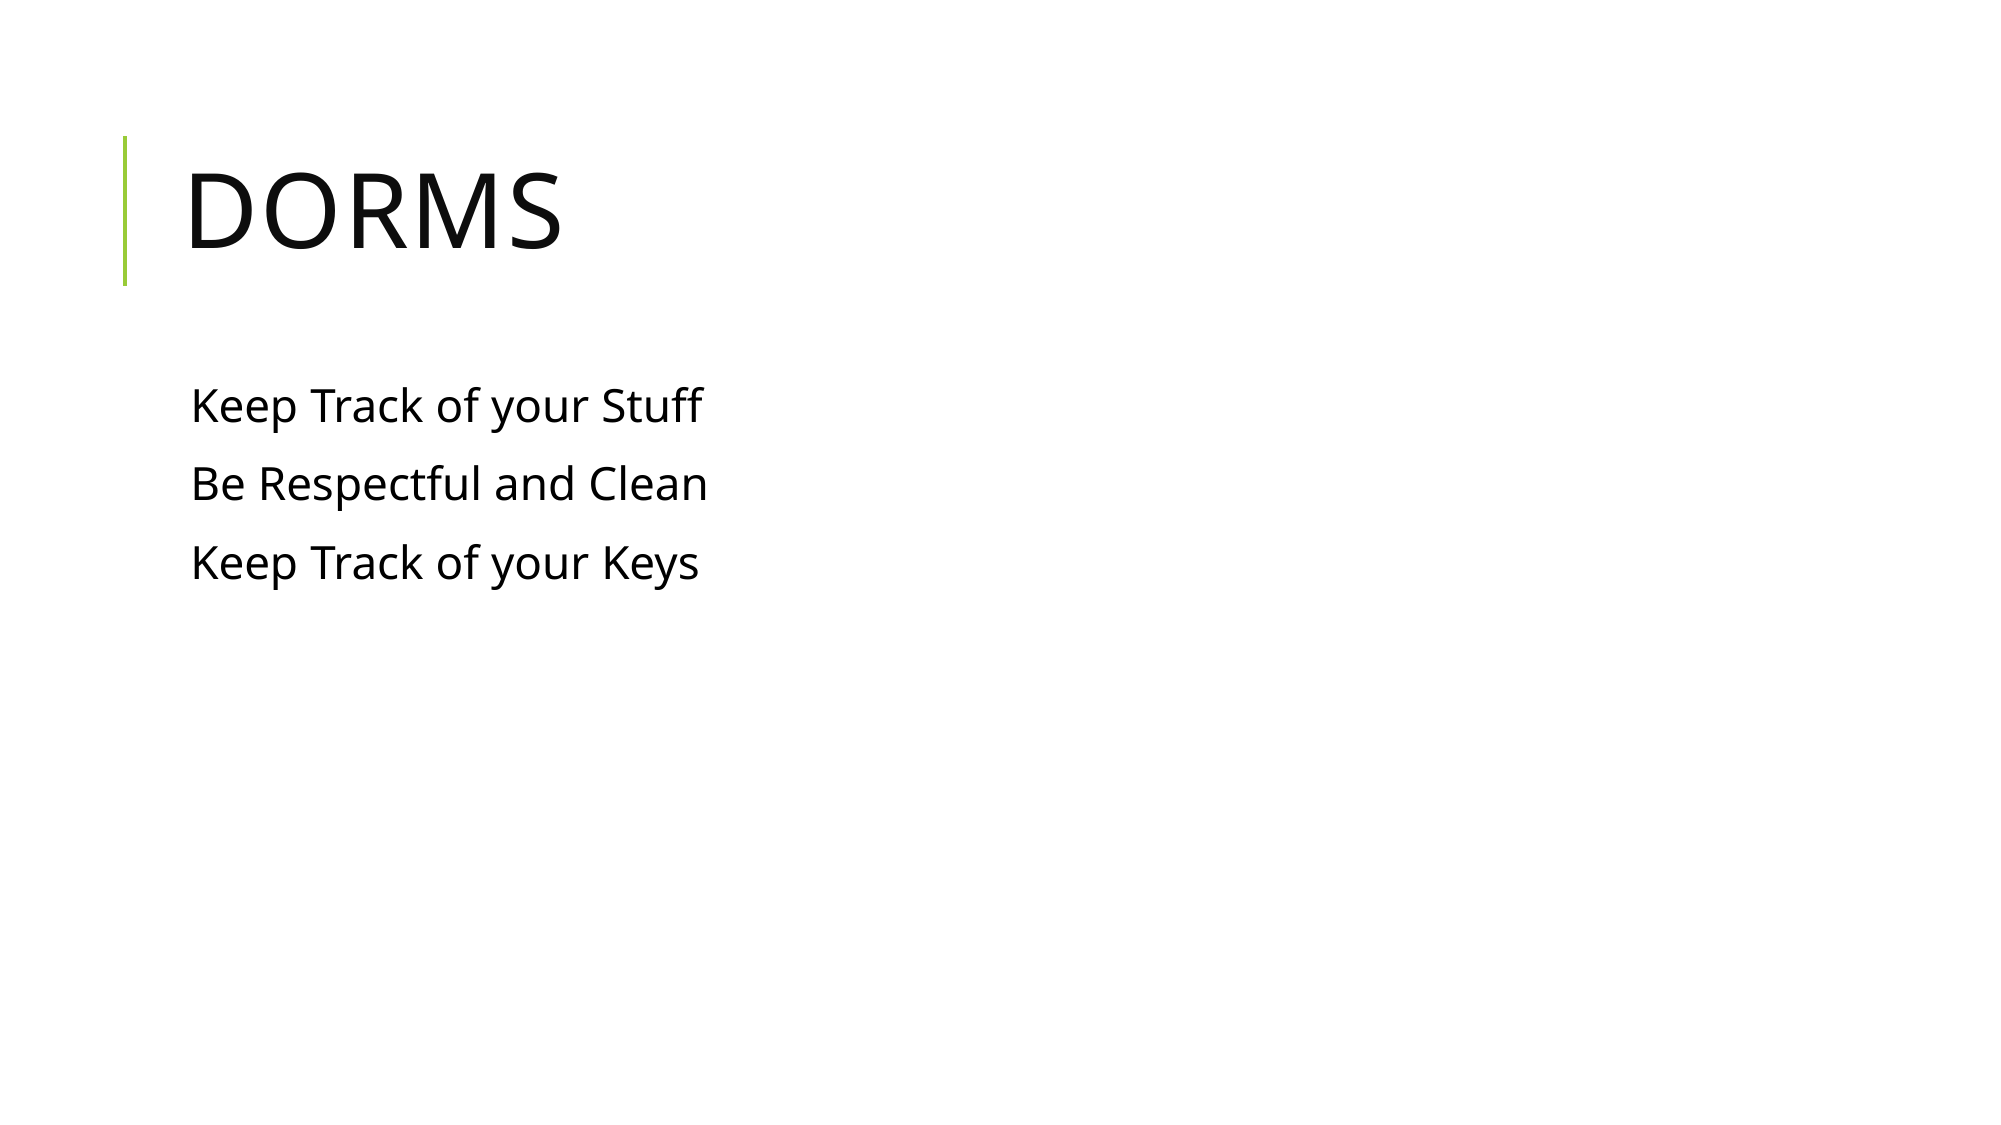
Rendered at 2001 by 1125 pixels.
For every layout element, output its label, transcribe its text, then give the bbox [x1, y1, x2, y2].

list Keep Track of your Stuff Be Respectful and Clean Keep Track of your Keys [168, 375, 1763, 1035]
title Dorms [168, 96, 1763, 342]
